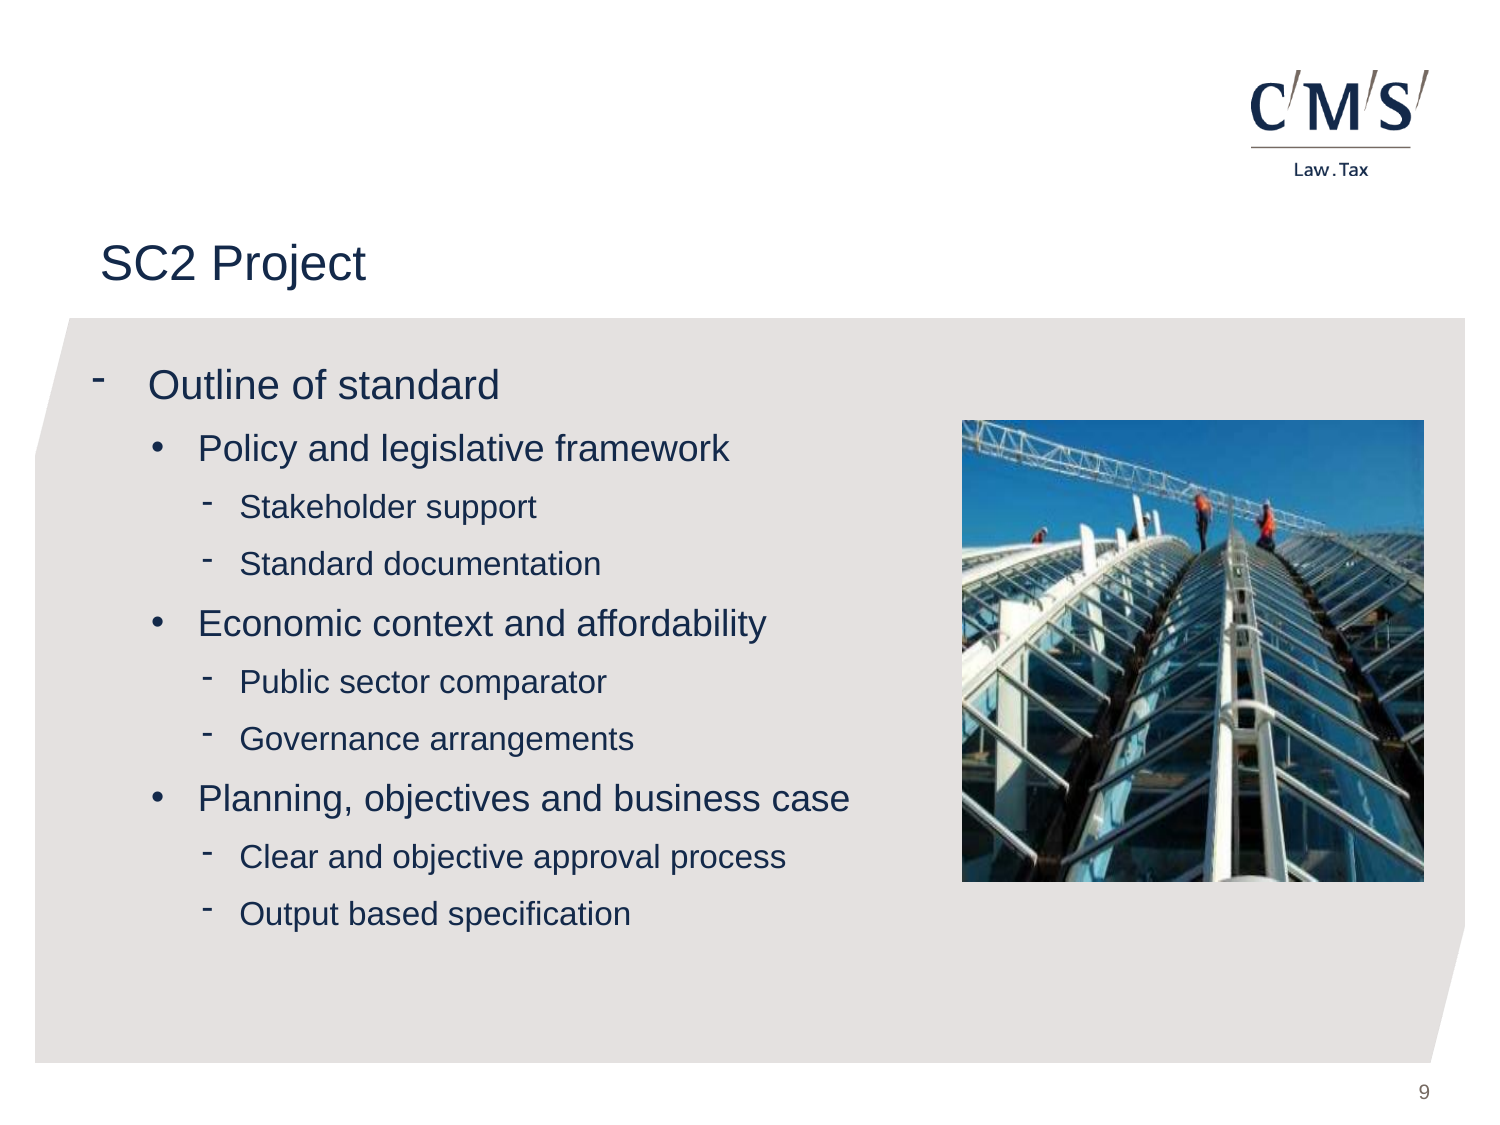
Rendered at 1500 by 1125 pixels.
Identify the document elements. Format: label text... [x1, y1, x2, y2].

slide_number 9 [1350, 1070, 1446, 1111]
list Outline of standard Policy and legislative framework Stakeholder support Standard documentation Economic context and affordability Public sector comparator Governance arrangements Planning, objectives and business case Clear and objective approval process Output based specification [76, 349, 1422, 1024]
list SC2 Project [85, 38, 1178, 299]
picture [1251, 70, 1429, 176]
picture [35, 318, 1465, 1063]
